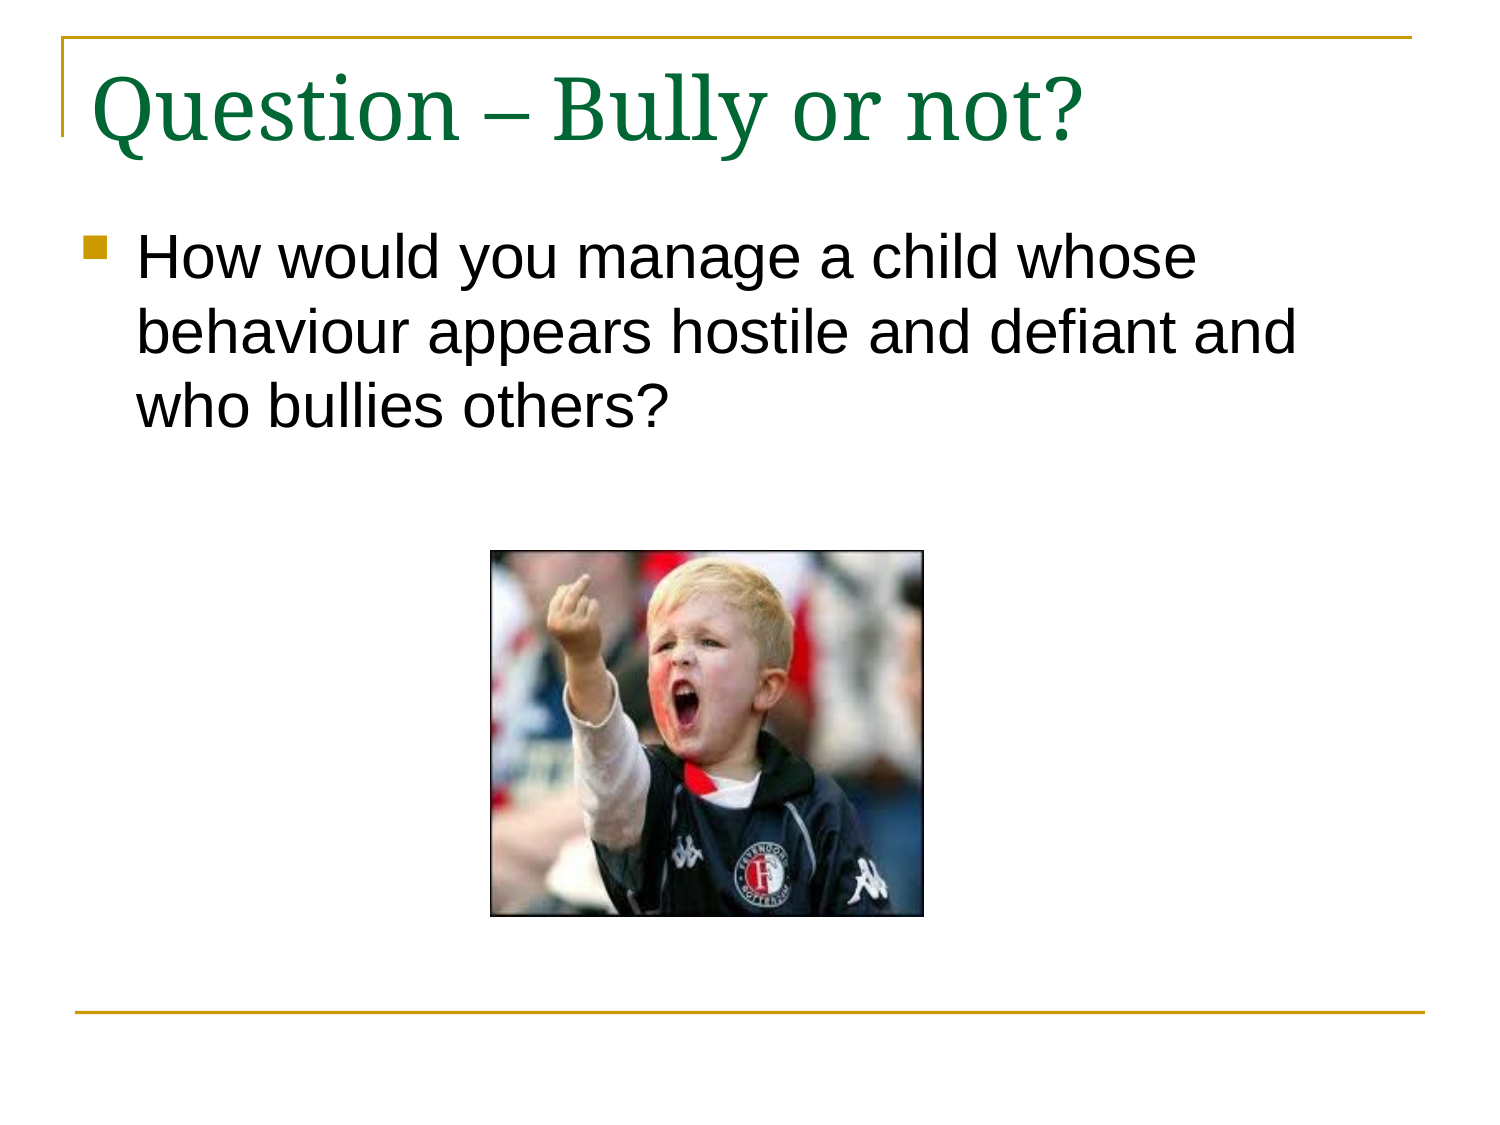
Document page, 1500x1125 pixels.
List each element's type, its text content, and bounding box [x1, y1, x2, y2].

list How would you manage a child whose behaviour appears hostile and defiant and who bullies others? [64, 207, 1416, 407]
title Question – Bully or not? [74, 45, 1426, 233]
picture [489, 550, 924, 918]
text_box [25, 0, 268, 94]
